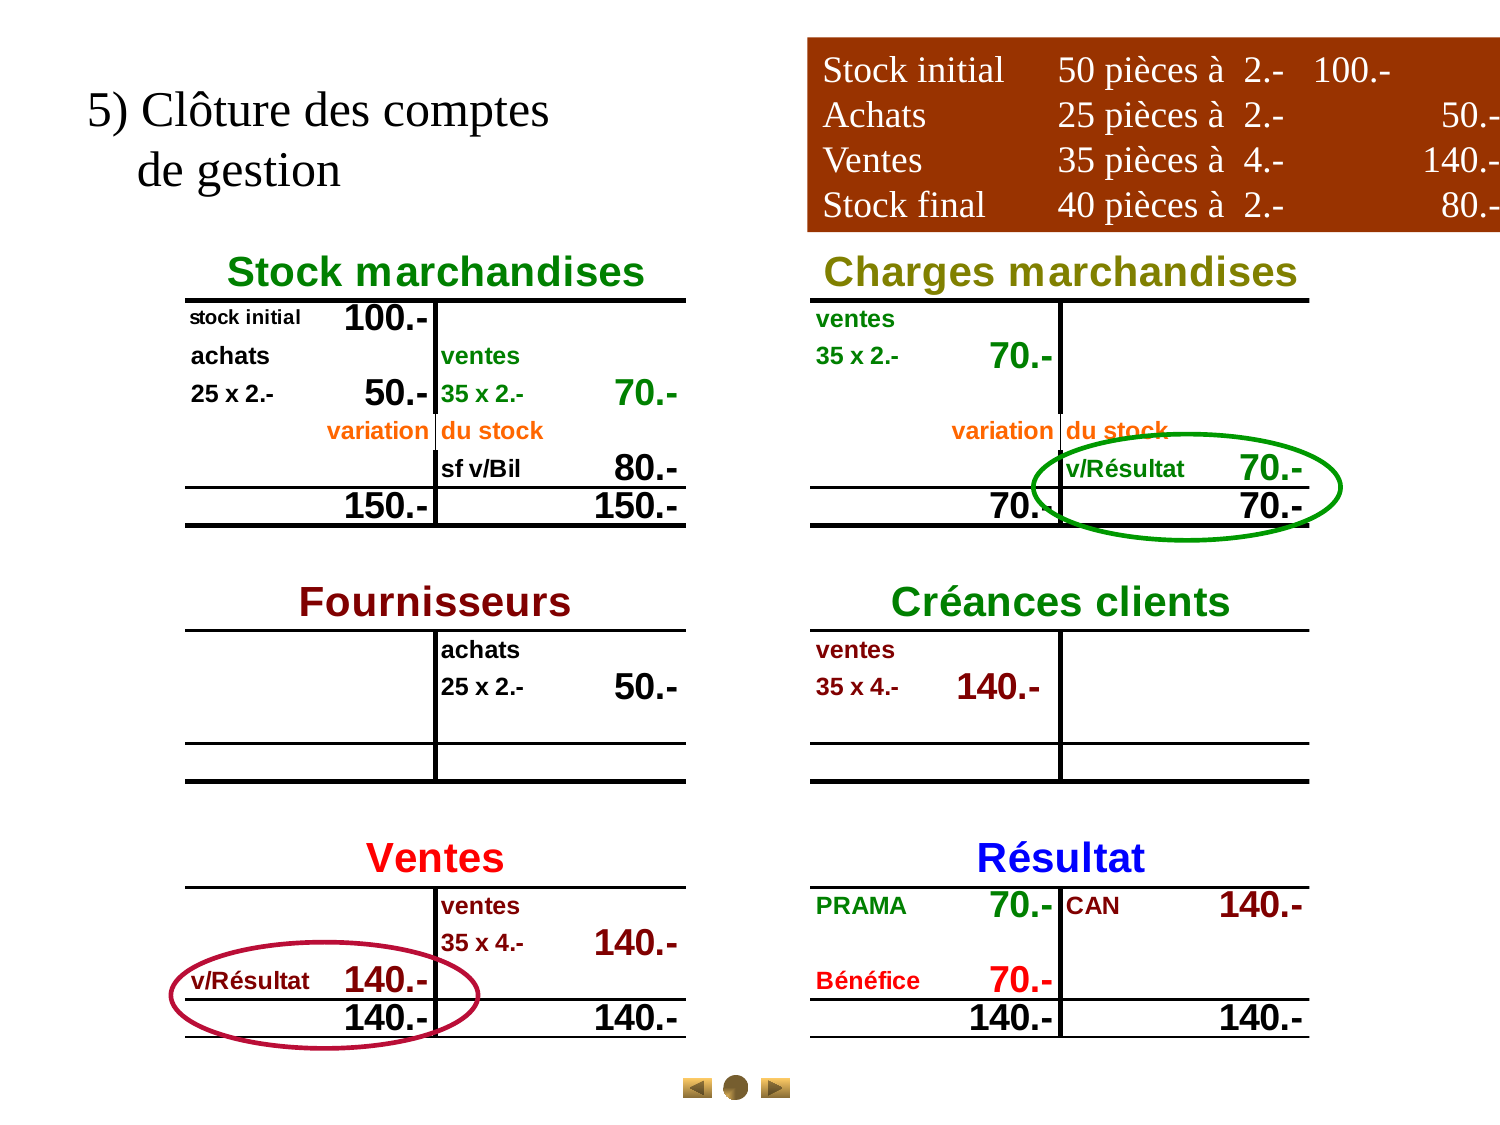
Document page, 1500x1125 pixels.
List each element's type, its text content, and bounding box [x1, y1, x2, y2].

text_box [184, 243, 1312, 1039]
text_box [237, 1039, 412, 1049]
text_box Stock initial 50 pièces à 2.- 100.- Achats 25 pièces à 2.- 50.- Ventes 35 pièces à 4.- 140.- Stock final 40 pièces à 2.- 80.- [807, 37, 1500, 233]
text_box [170, 973, 184, 1017]
text_box 5) Clôture des comptes de gestion [72, 69, 565, 204]
text_box [1312, 456, 1341, 519]
